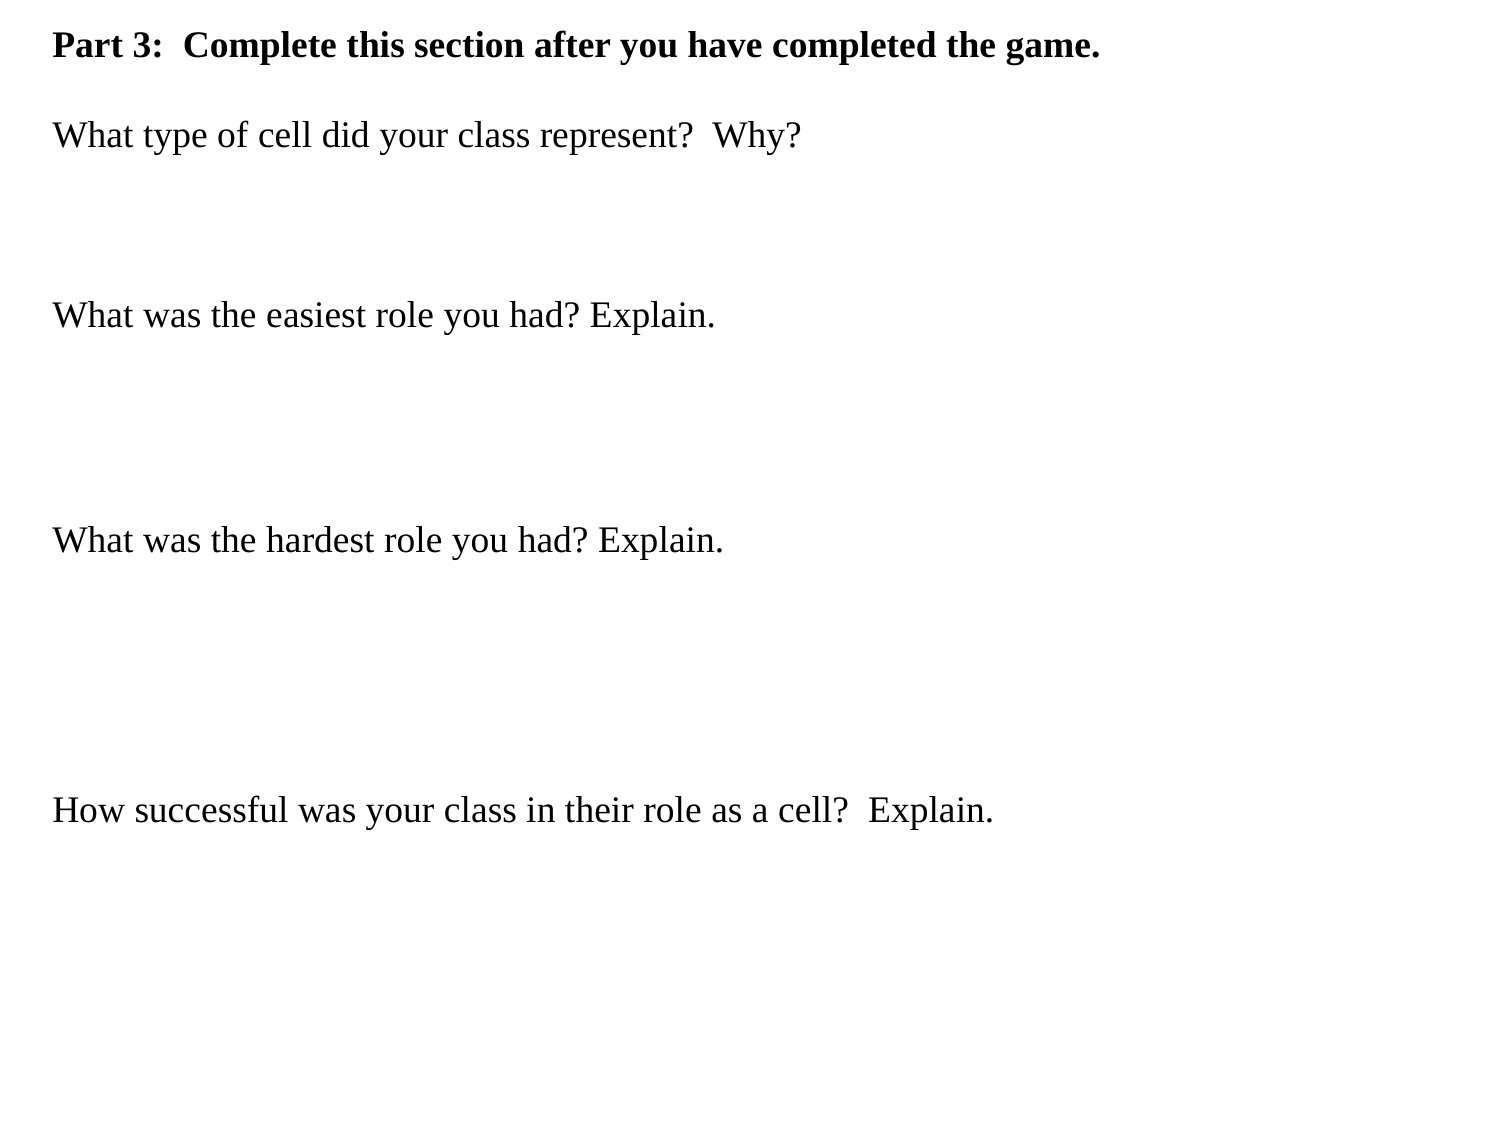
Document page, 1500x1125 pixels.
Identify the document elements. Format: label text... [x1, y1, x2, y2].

text_box Part 3: Complete this section after you have completed the game. What type of cell did your class represent? Why? What was the easiest role you had? Explain. What was the hardest role you had? Explain. How successful was your class in their role as a cell? Explain. [37, 12, 1475, 928]
